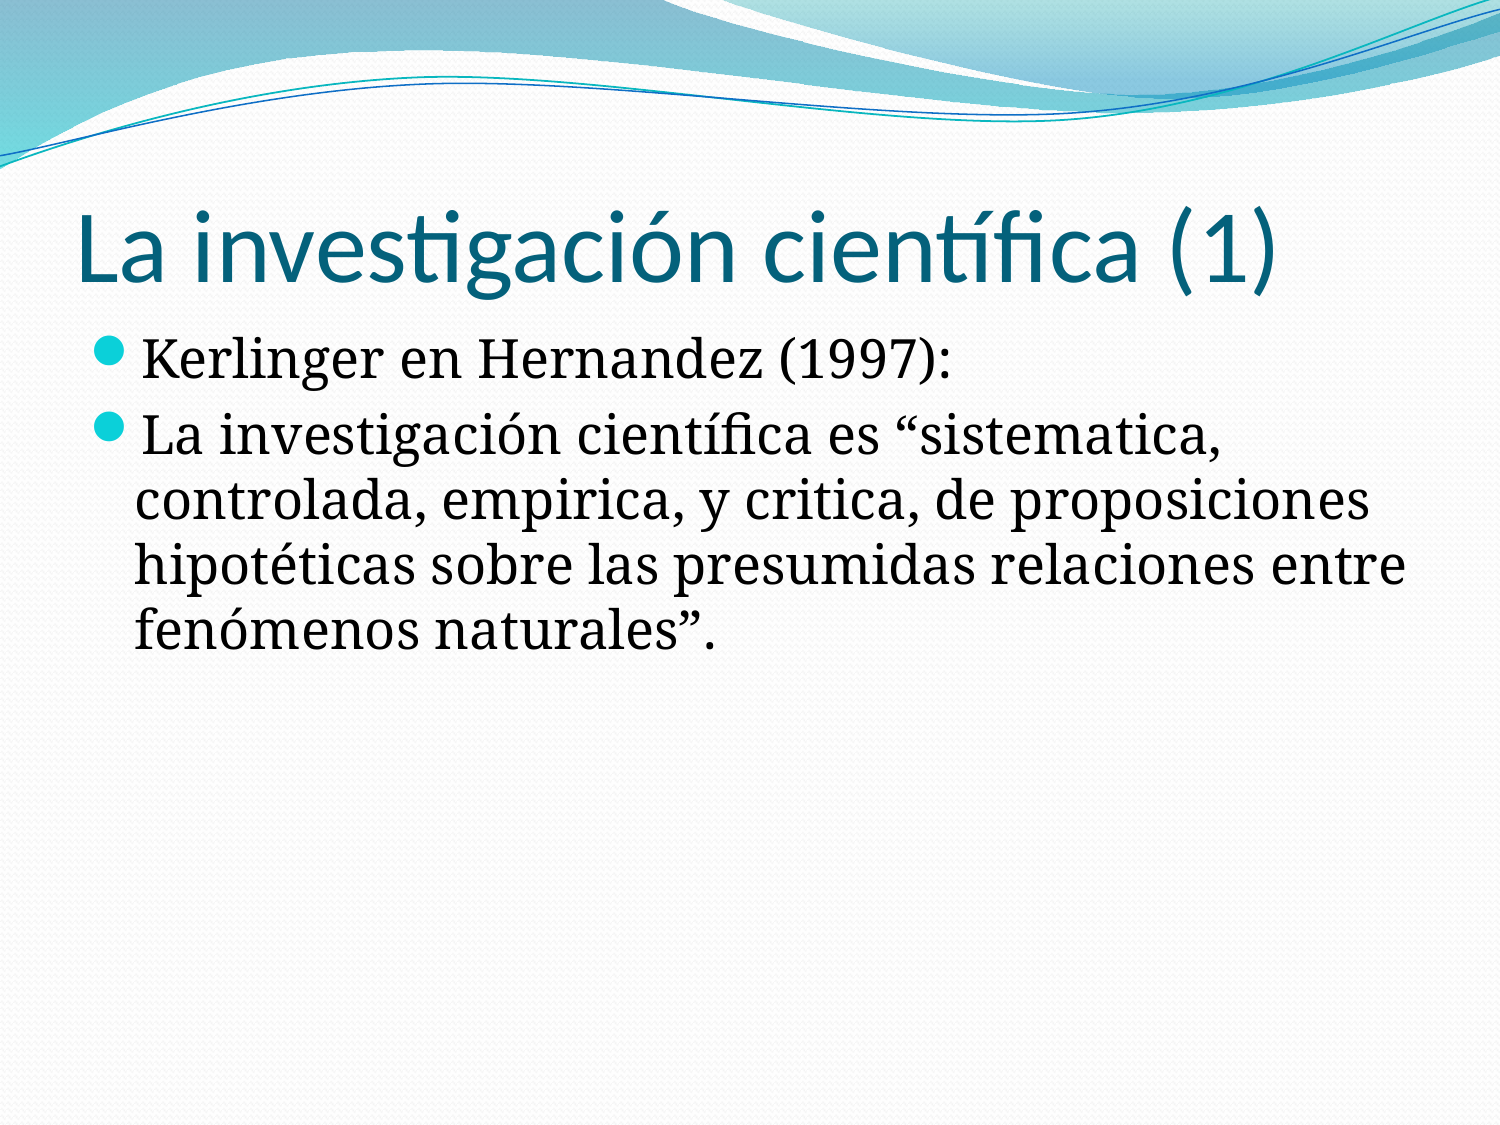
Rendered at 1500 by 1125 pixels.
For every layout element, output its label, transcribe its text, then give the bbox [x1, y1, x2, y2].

list Kerlinger en Hernandez (1997): La investigación científica es “sistematica, controlada, empirica, y critica, de proposiciones hipotéticas sobre las presumidas relaciones entre fenómenos naturales”. [75, 317, 1425, 1038]
title La investigación científica (1) [75, 115, 1425, 303]
